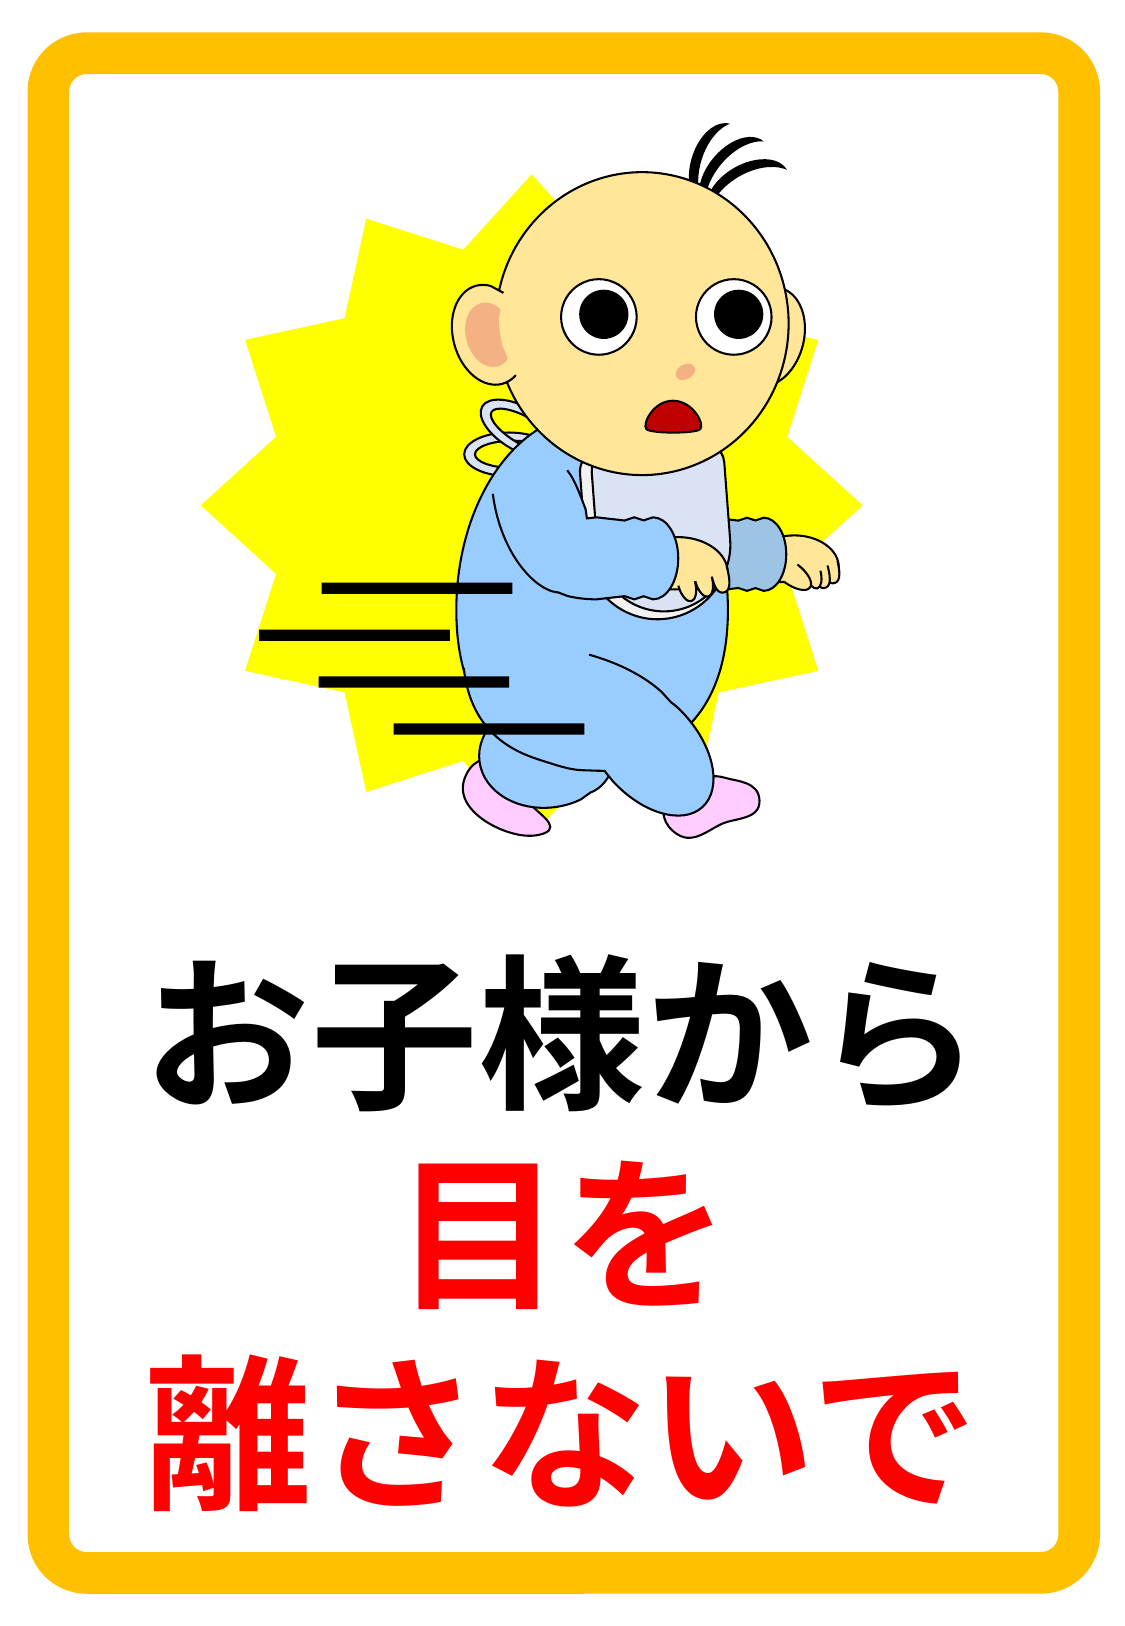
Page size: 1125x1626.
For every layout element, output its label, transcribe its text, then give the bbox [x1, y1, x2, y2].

text_box [46, 51, 1082, 922]
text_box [200, 118, 863, 861]
text_box [46, 1537, 1082, 1576]
text_box お子様から 目を 離さないで [0, 922, 1125, 1537]
